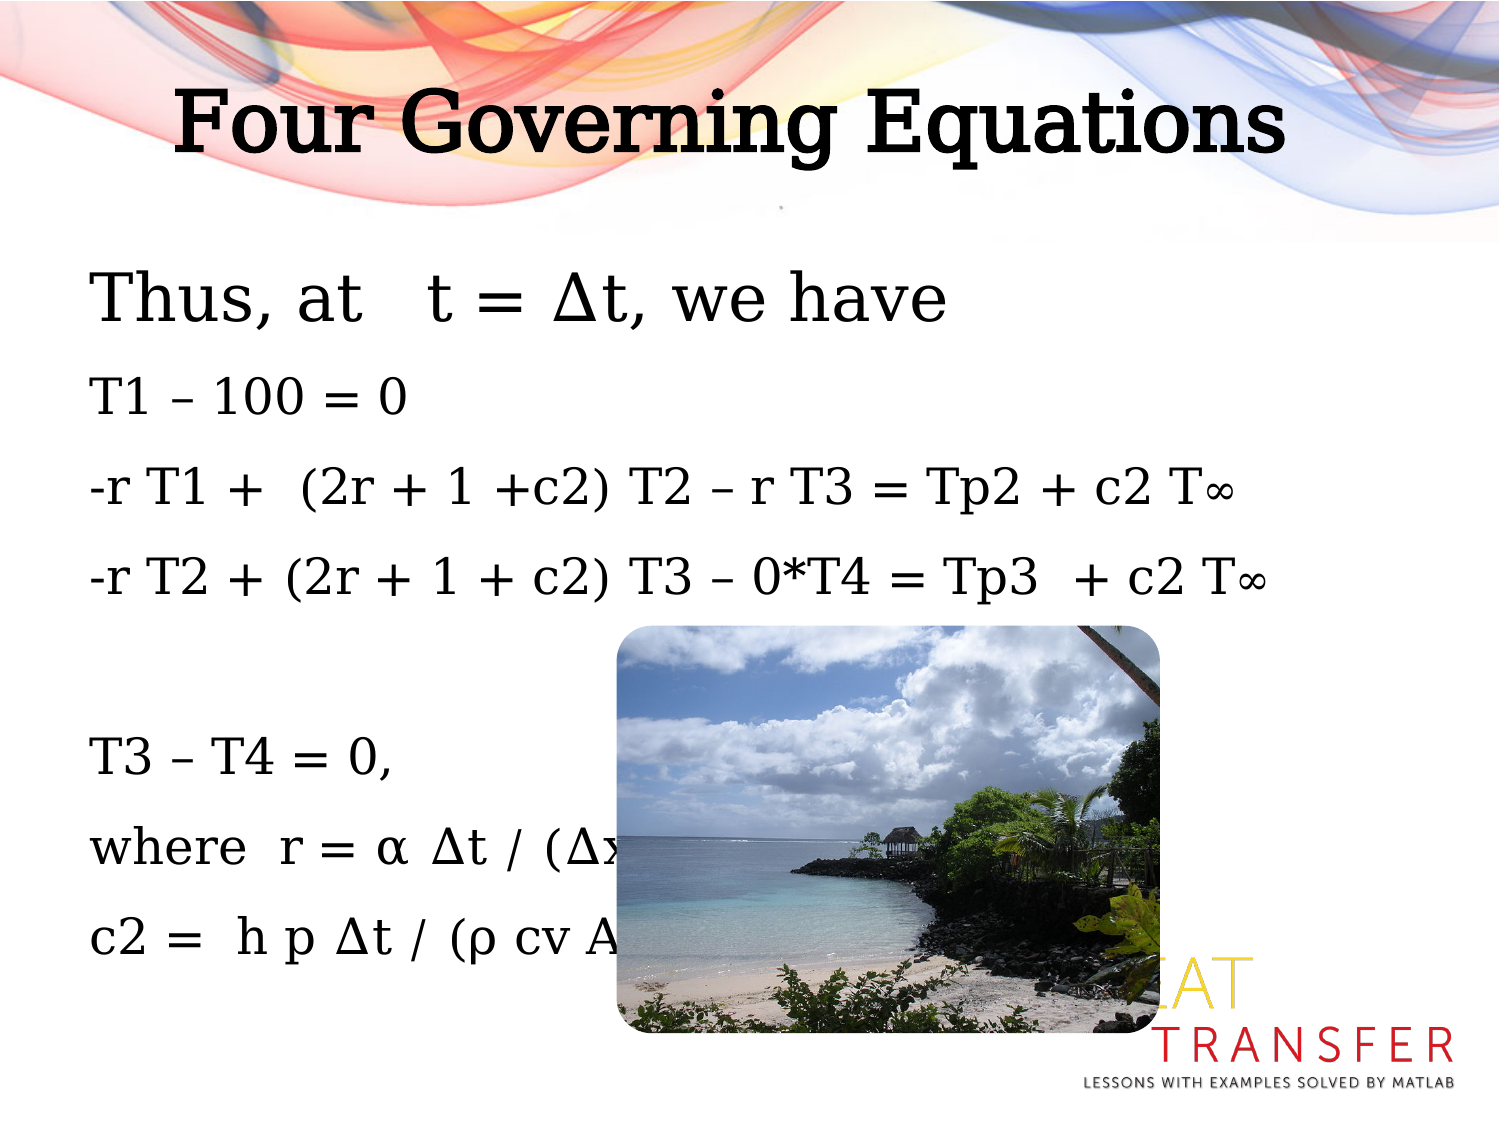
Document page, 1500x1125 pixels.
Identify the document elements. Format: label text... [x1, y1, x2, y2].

picture [0, 1, 1499, 243]
picture [616, 625, 1464, 1093]
text_box Four Governing Equations [0, 60, 1481, 175]
